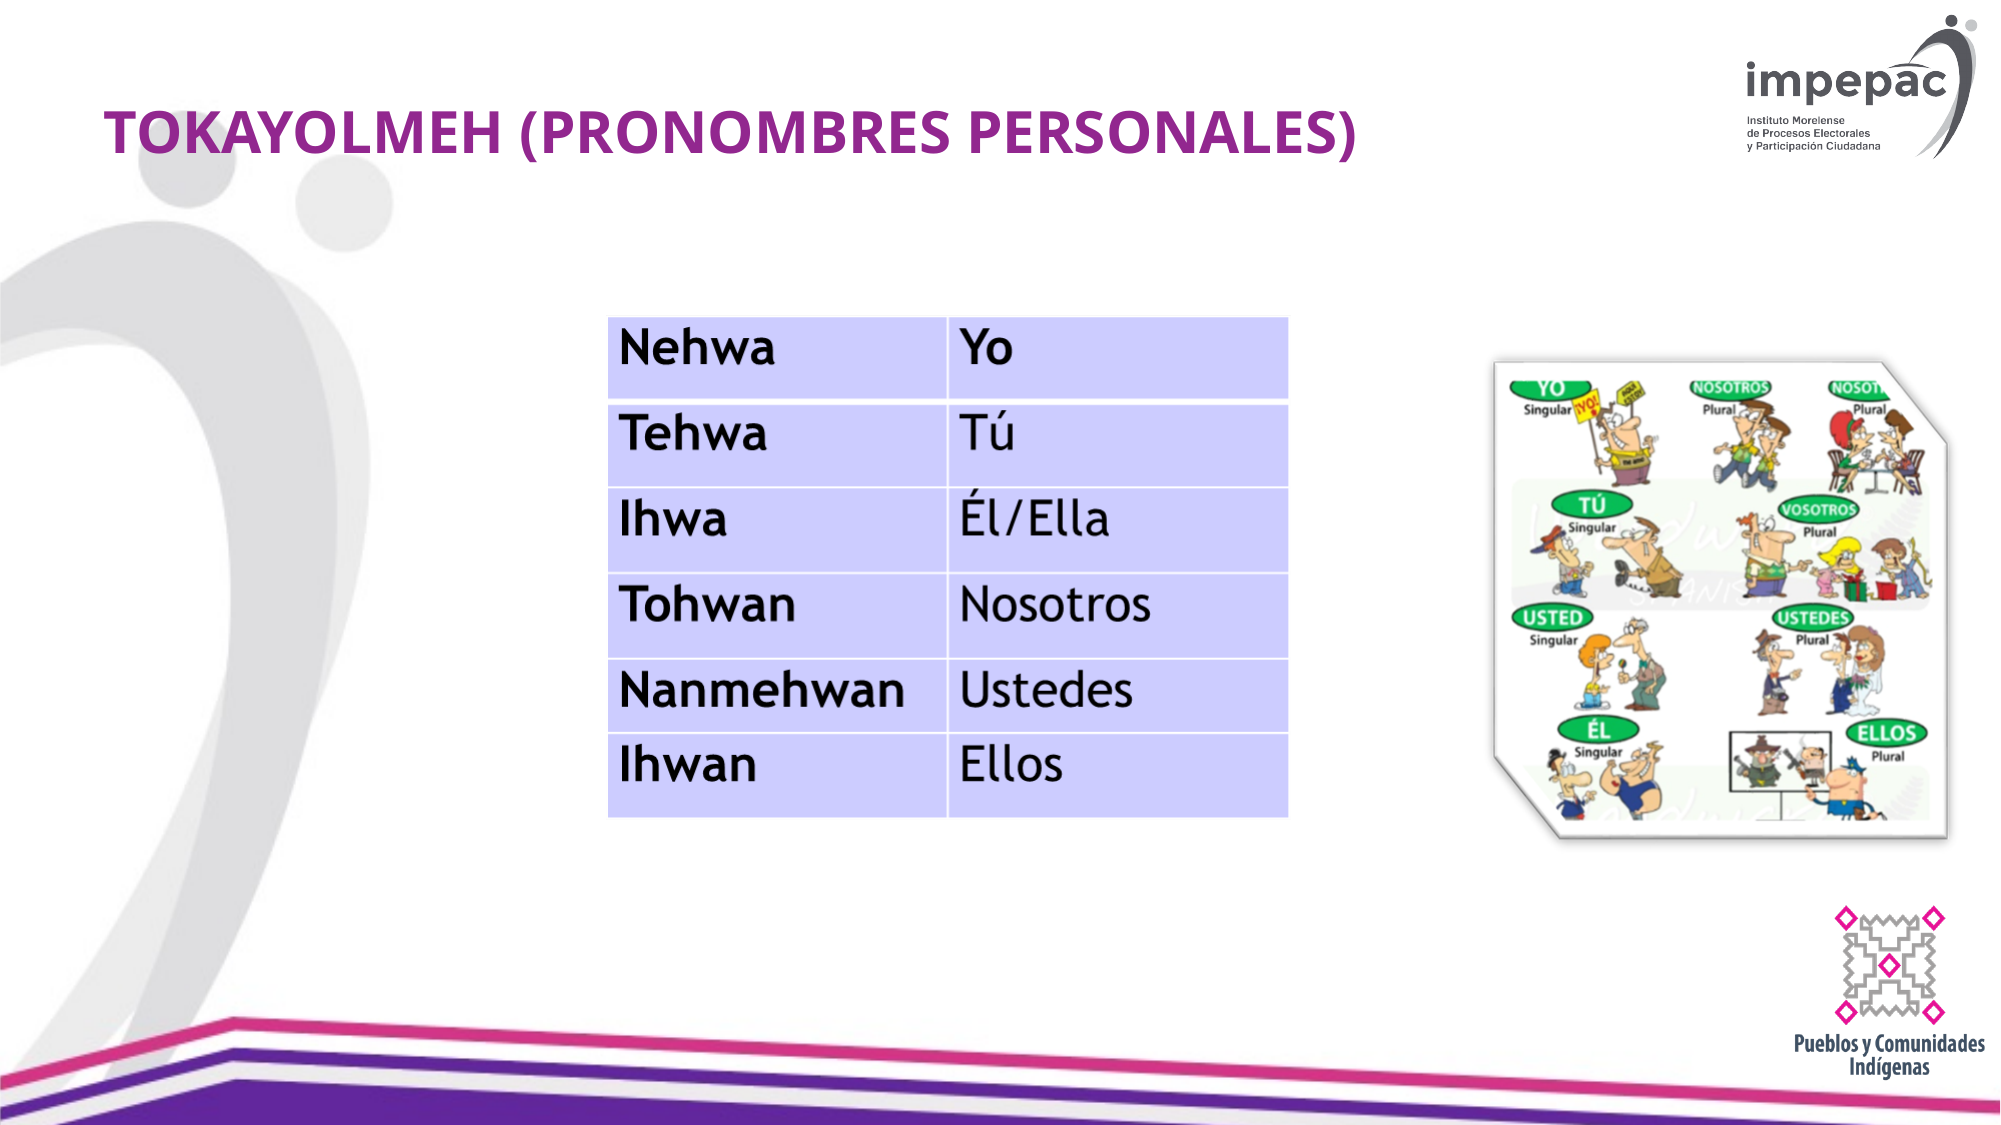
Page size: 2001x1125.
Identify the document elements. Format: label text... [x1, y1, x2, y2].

text_box [371, 299, 1863, 1014]
title TOKAYOLMEH (PRONOMBRES PERSONALES) [70, 30, 1390, 238]
picture [0, 10, 2001, 1125]
